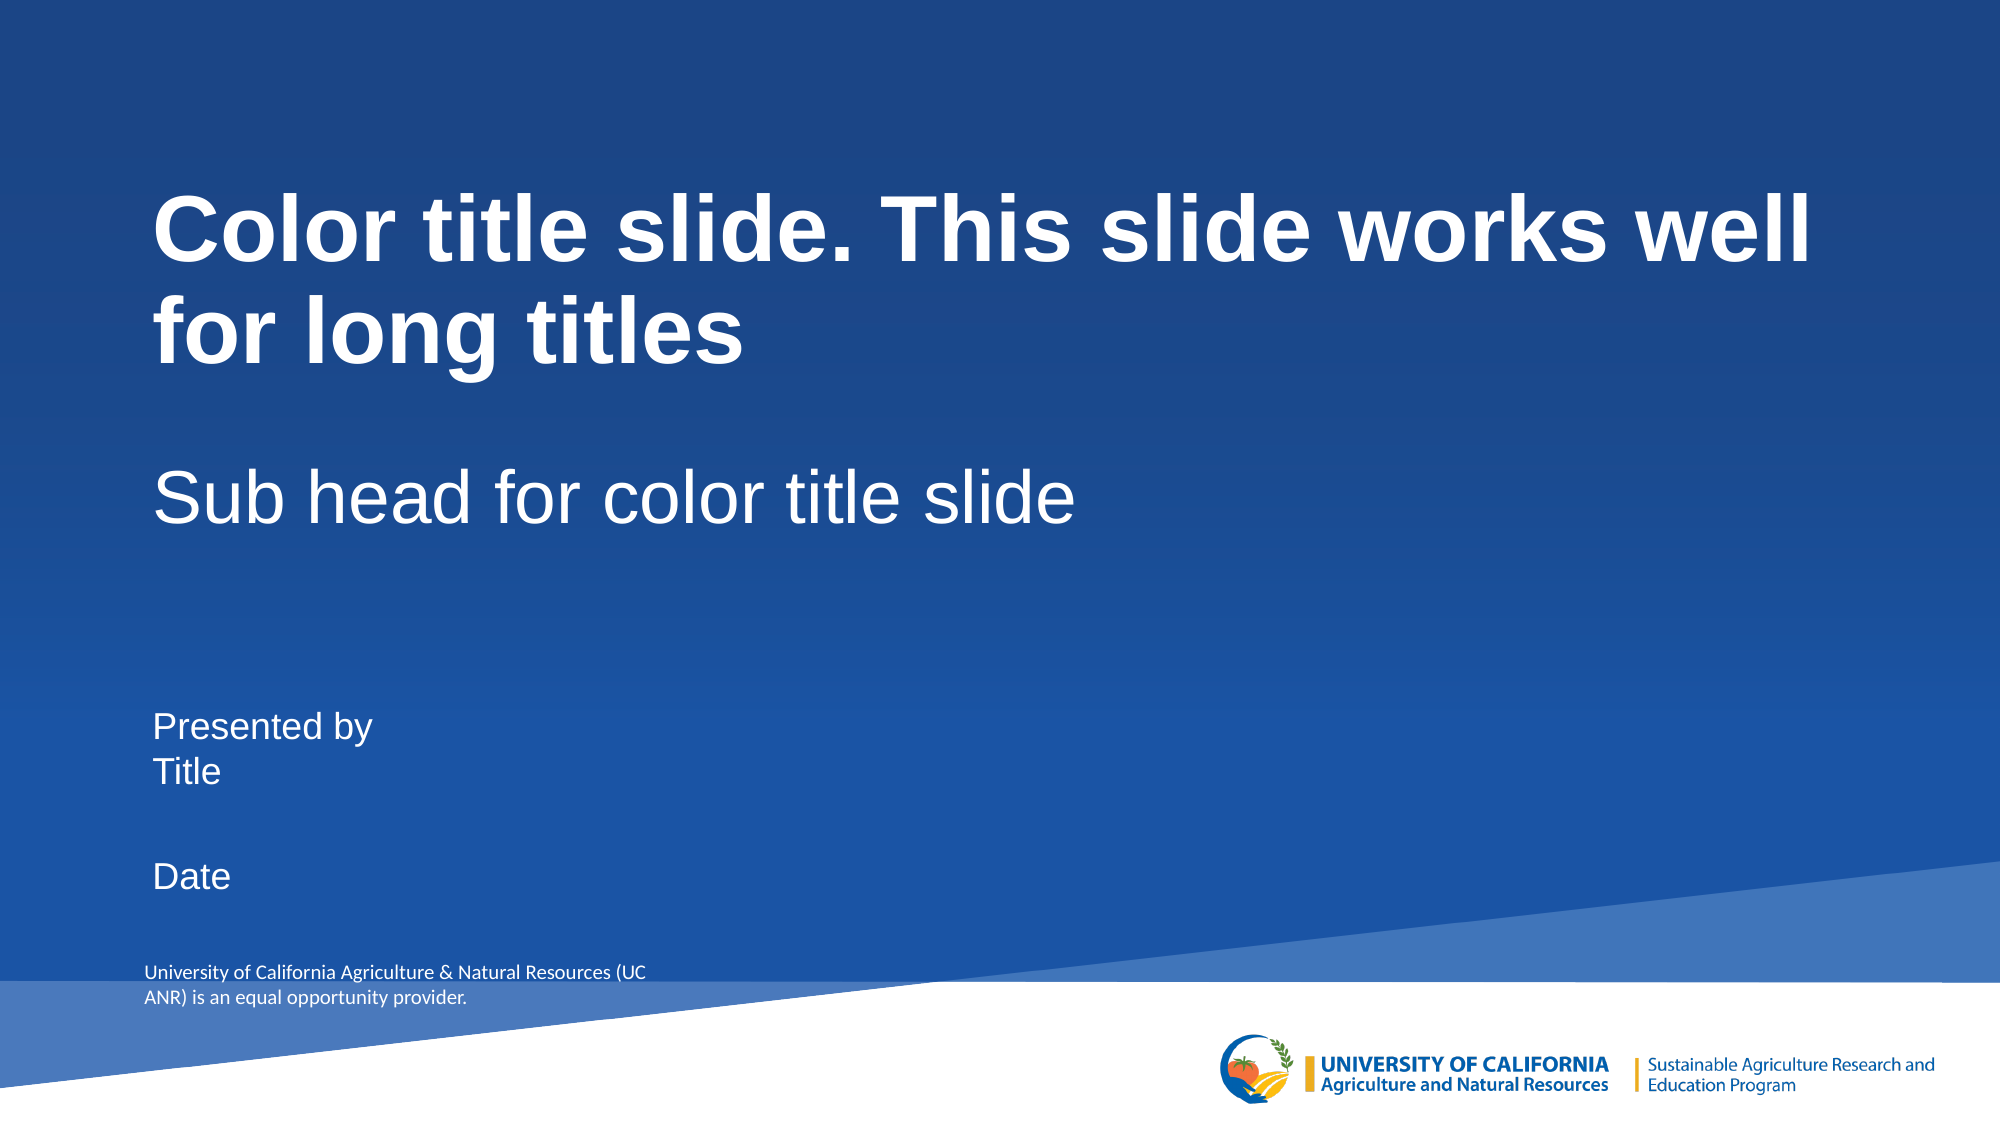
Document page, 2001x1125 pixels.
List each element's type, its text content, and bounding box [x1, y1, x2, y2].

picture [0, 0, 2000, 1125]
title Color title slide. This slide works well for long titles [137, 173, 1863, 391]
list Presented by Title [137, 694, 698, 803]
list Date [137, 849, 607, 937]
list Sub head for color title slide [137, 451, 1494, 583]
